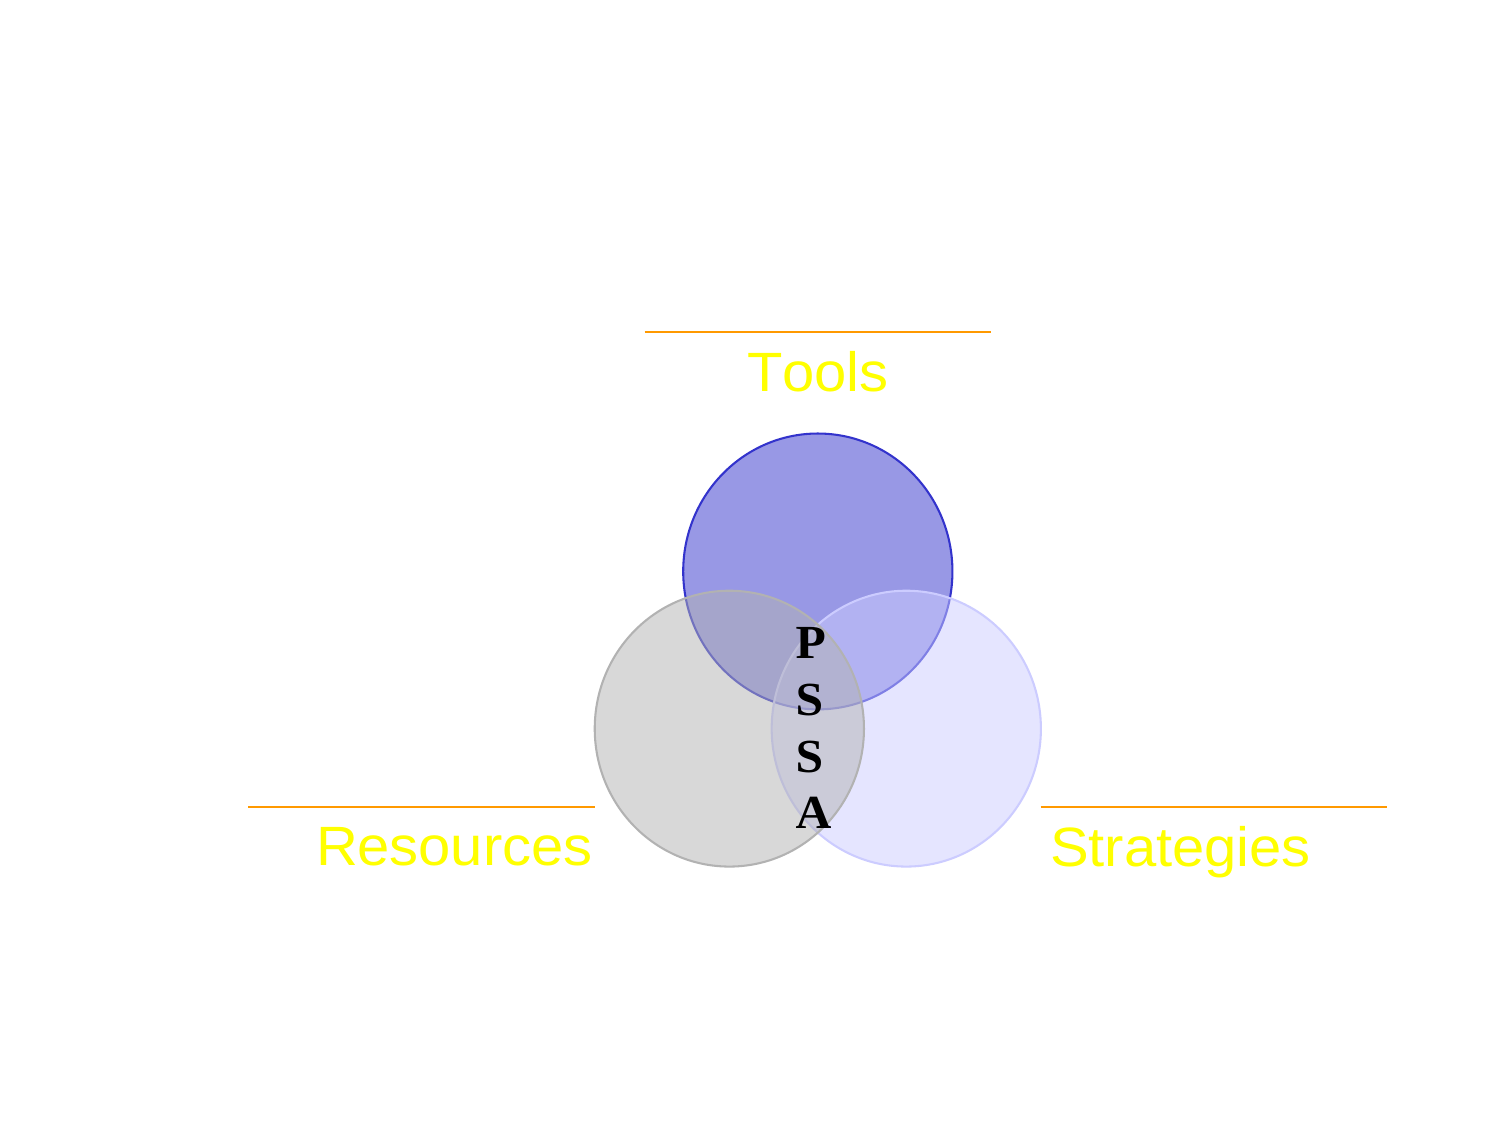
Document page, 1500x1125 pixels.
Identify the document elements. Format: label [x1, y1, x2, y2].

text_box [74, 0, 1413, 1093]
